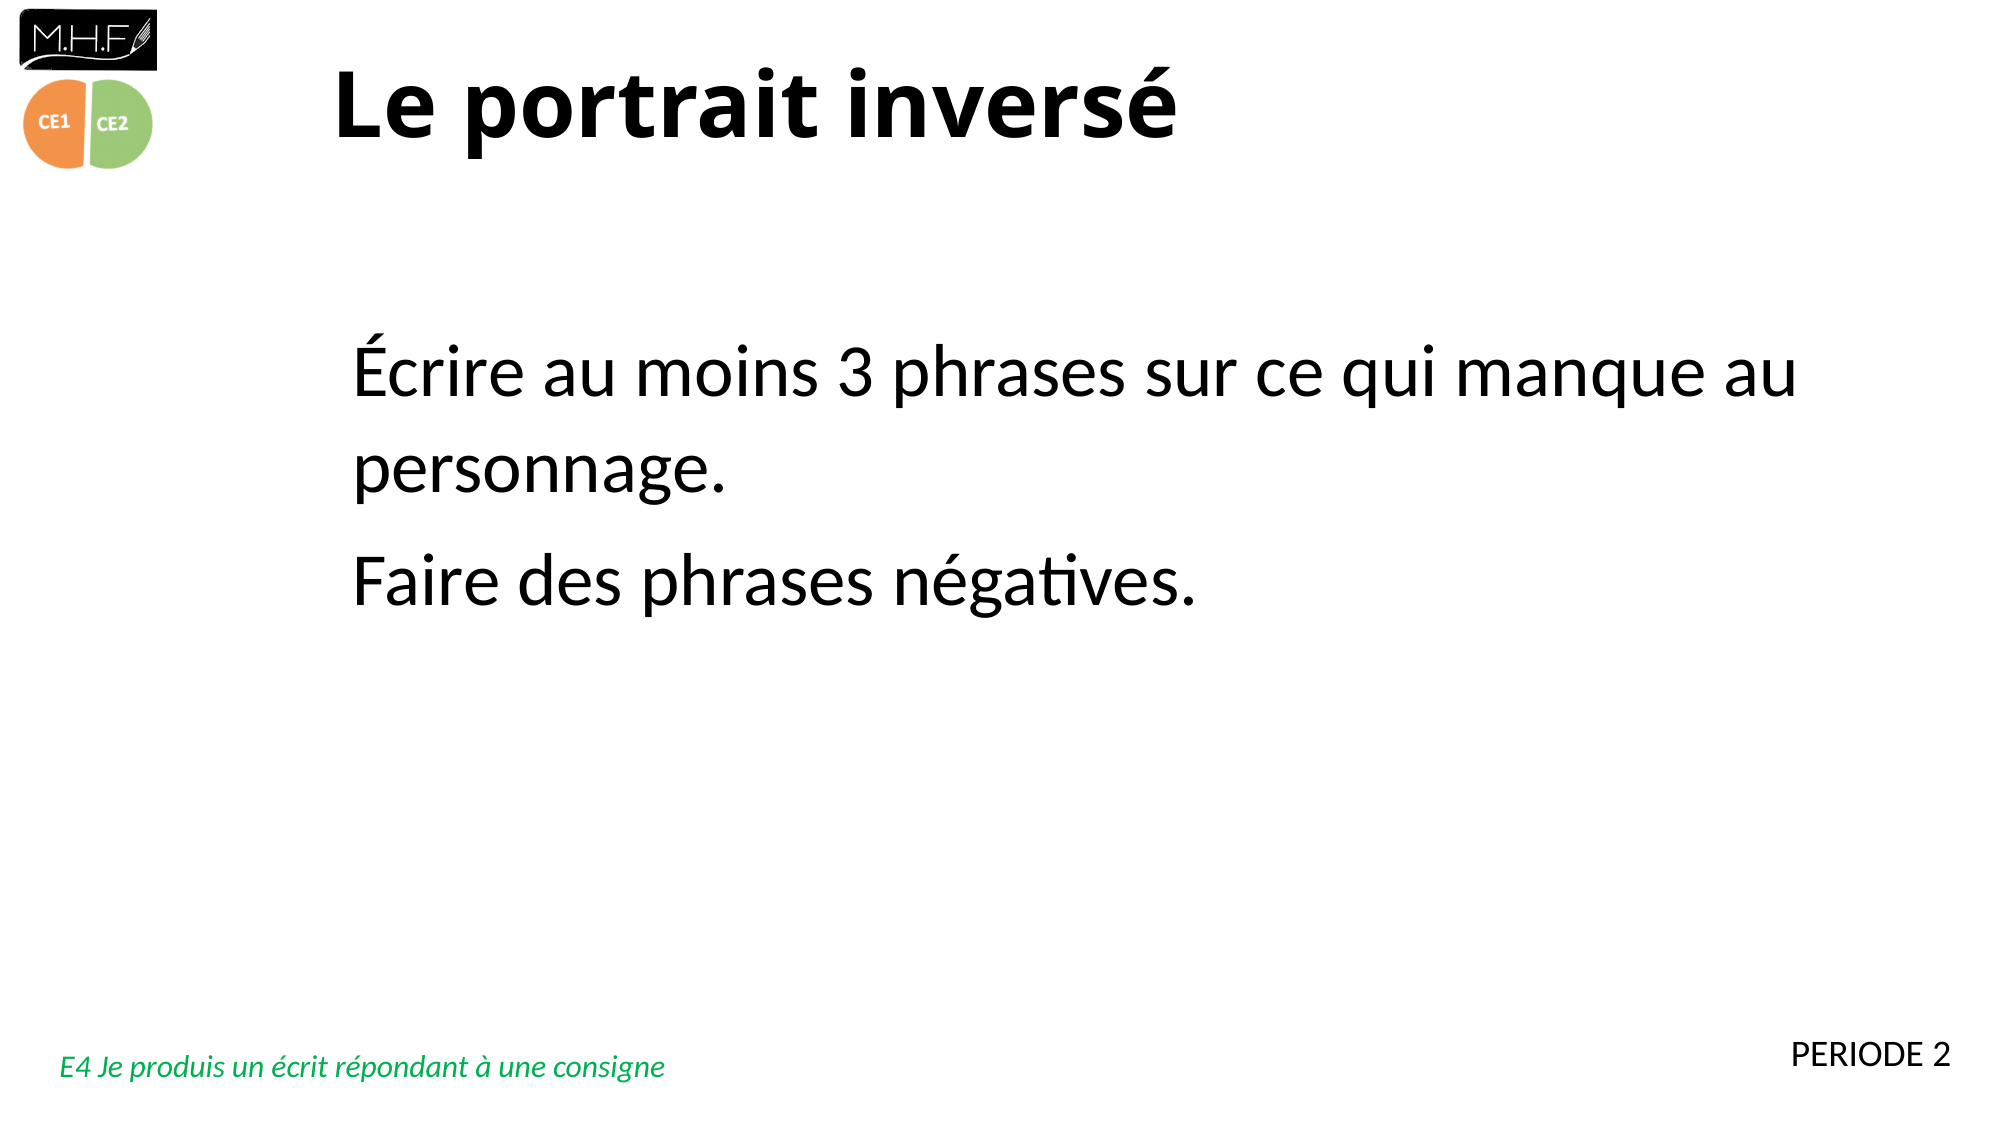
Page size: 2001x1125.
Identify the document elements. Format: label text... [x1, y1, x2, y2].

title Le portrait inversé [316, 0, 1863, 218]
text_box PERIODE 2 [1362, 1021, 1967, 1082]
text_box Écrire au moins 3 phrases sur ce qui manque au personnage. Faire des phrases négatives. [337, 307, 1967, 790]
picture [1, 7, 177, 207]
text_box E4 Je produis un écrit répondant à une consigne [44, 1038, 1346, 1092]
